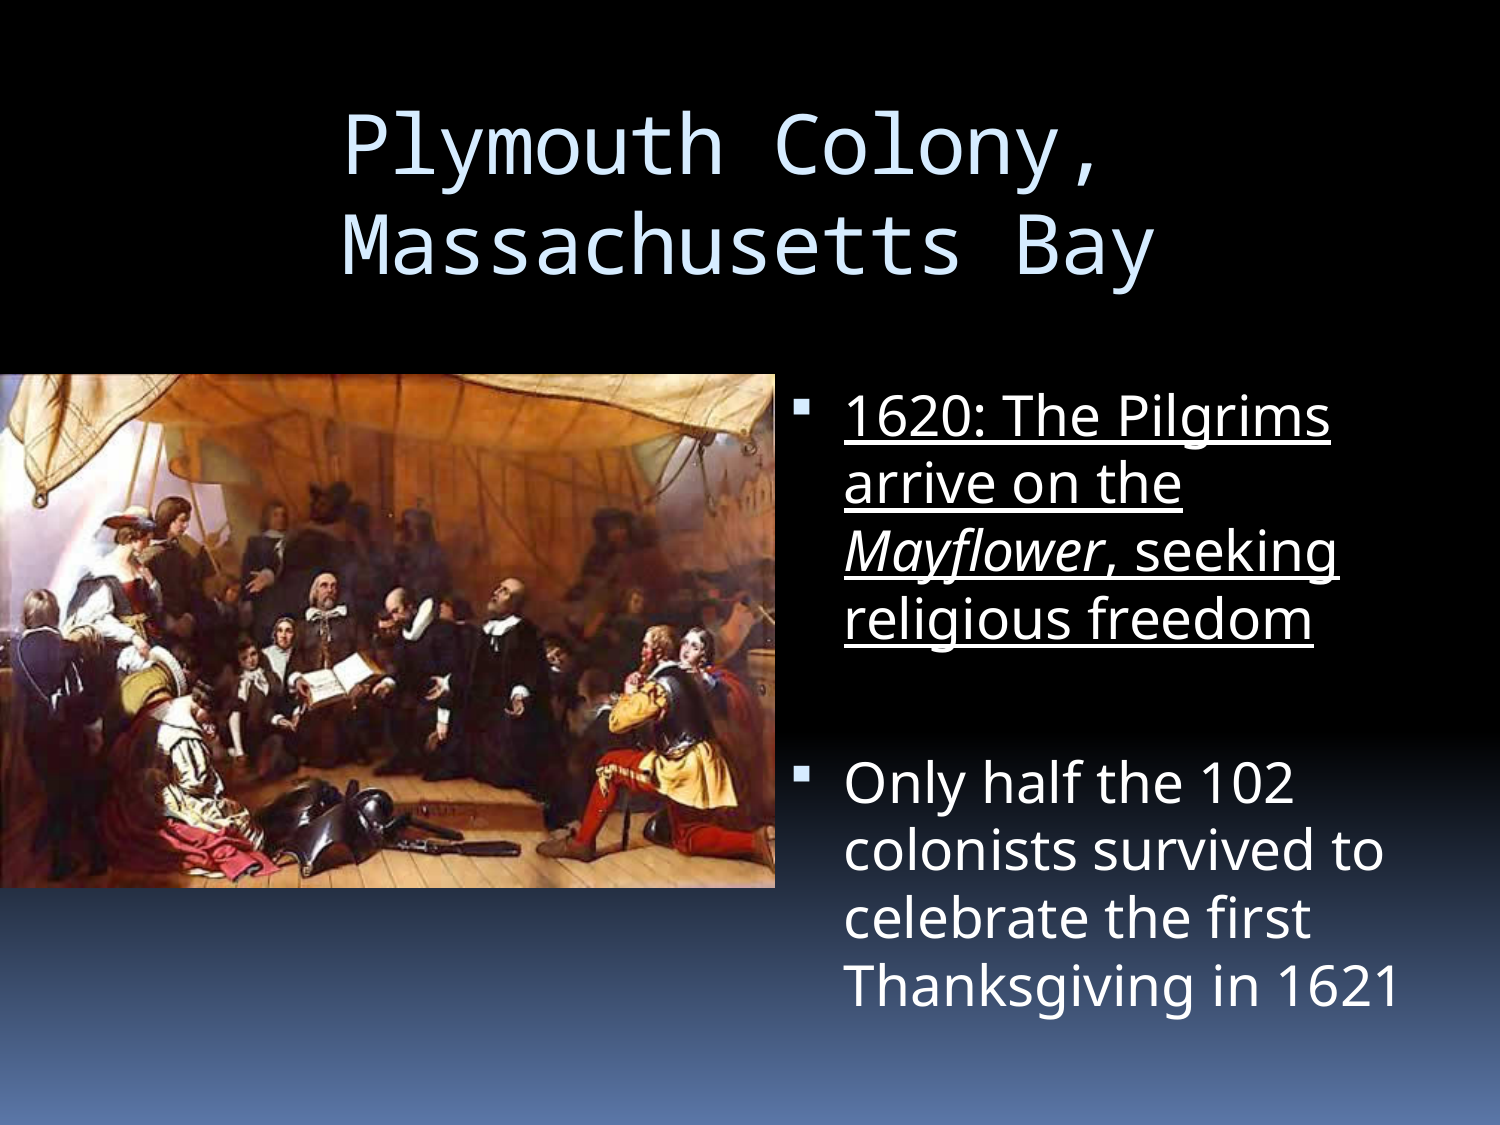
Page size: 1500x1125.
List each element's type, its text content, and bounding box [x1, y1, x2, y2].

title Plymouth Colony, Massachusetts Bay [75, 83, 1425, 234]
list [0, 374, 776, 888]
list 1620: The Pilgrims arrive on the Mayflower, seeking religious freedom Only half the 102 colonists survived to celebrate the first Thanksgiving in 1621 [763, 290, 1427, 1033]
